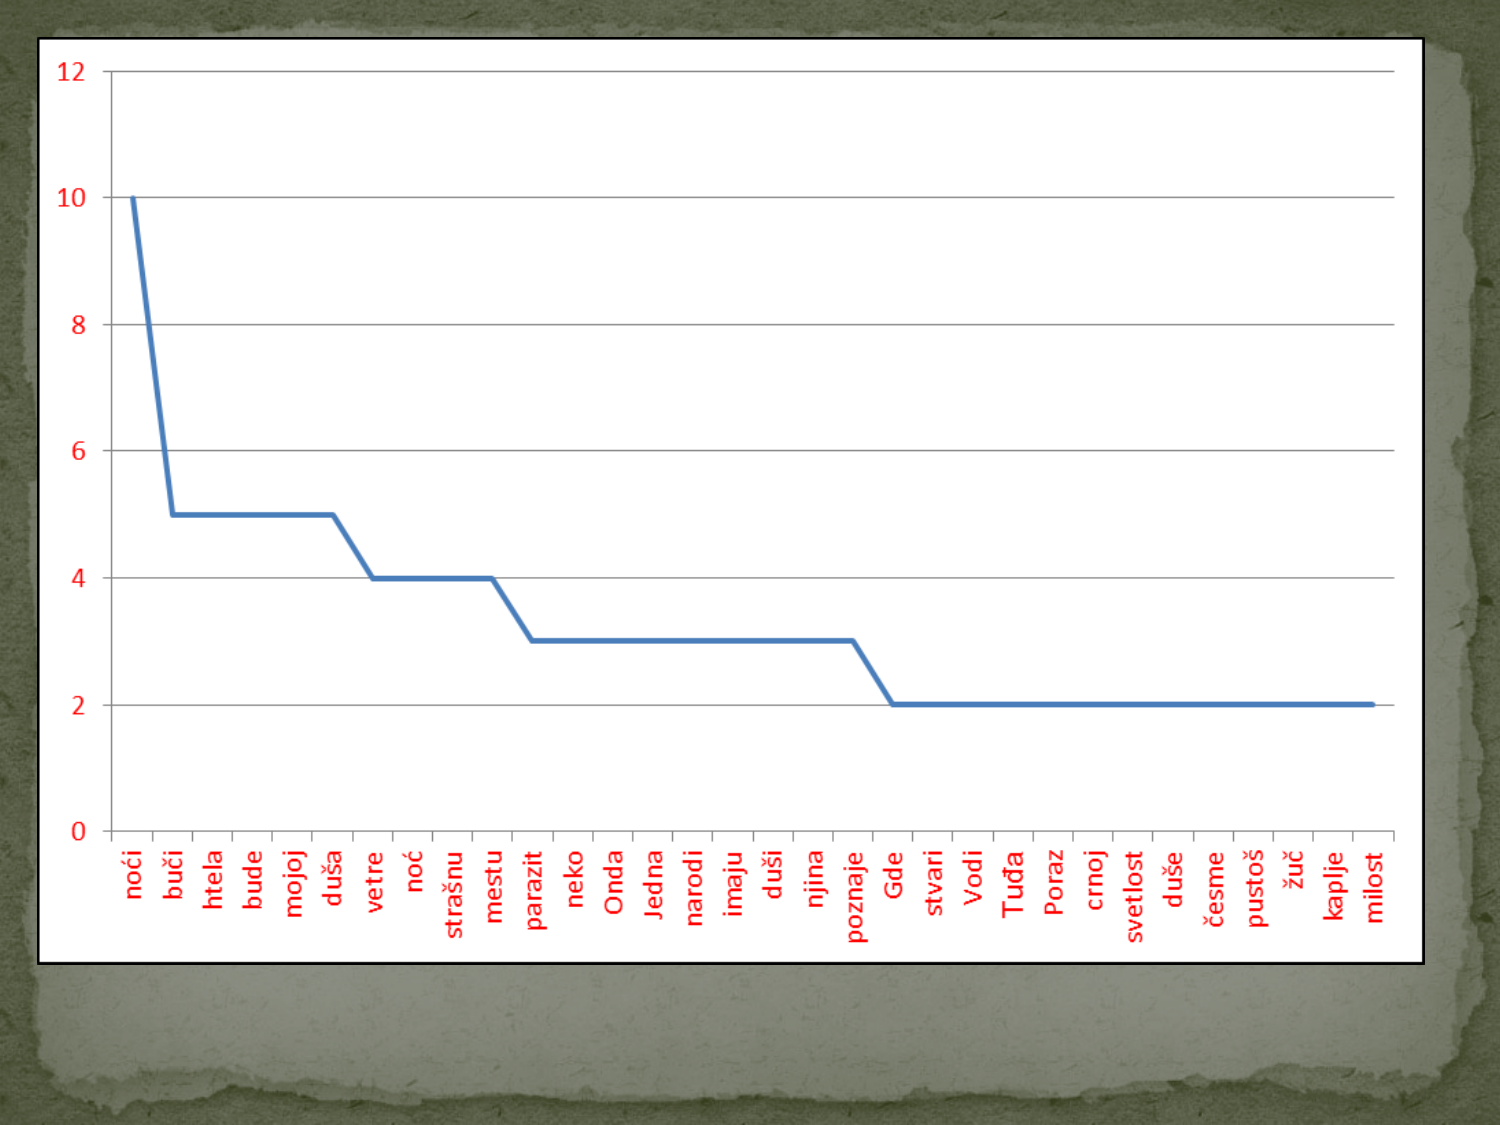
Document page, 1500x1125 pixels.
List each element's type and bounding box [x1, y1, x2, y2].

list [41, 41, 1423, 962]
